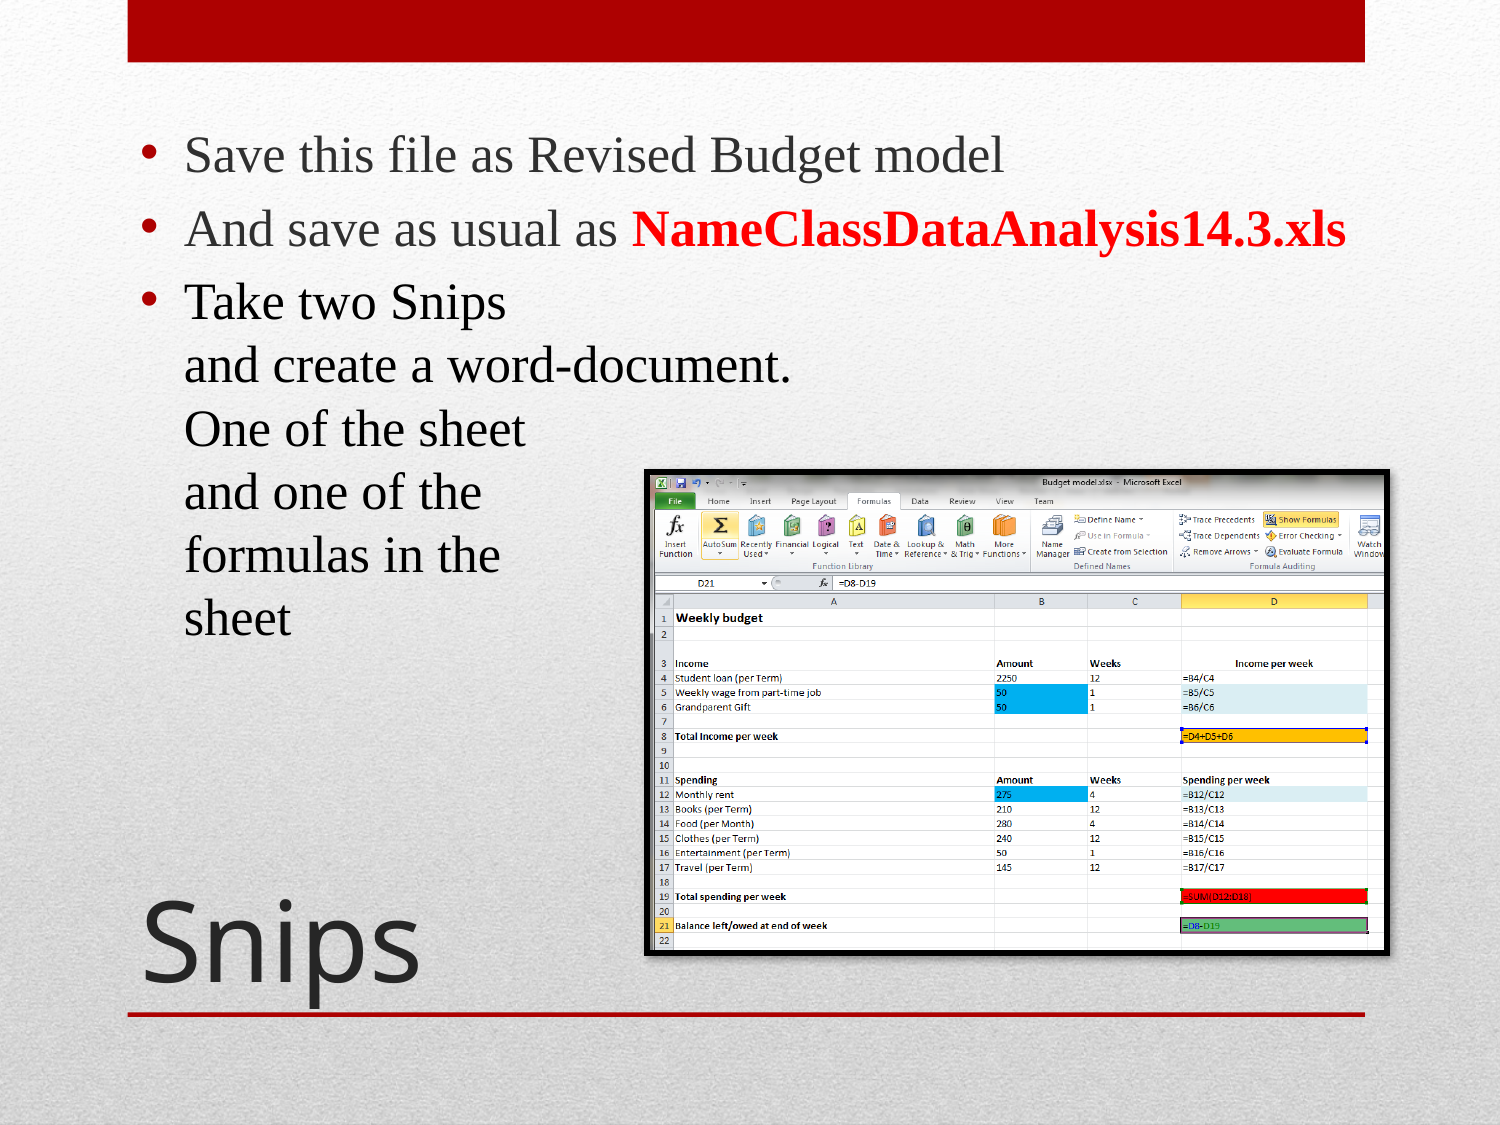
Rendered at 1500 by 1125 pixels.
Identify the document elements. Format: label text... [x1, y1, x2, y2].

title Snips [125, 750, 1238, 1013]
list Save this file as Revised Budget model And save as usual as NameClassDataAnalysis14.3.xls Take two Snips and create a word-document. One of the sheet and one of the formulas in the sheet [125, 112, 1363, 713]
picture [649, 474, 1385, 951]
